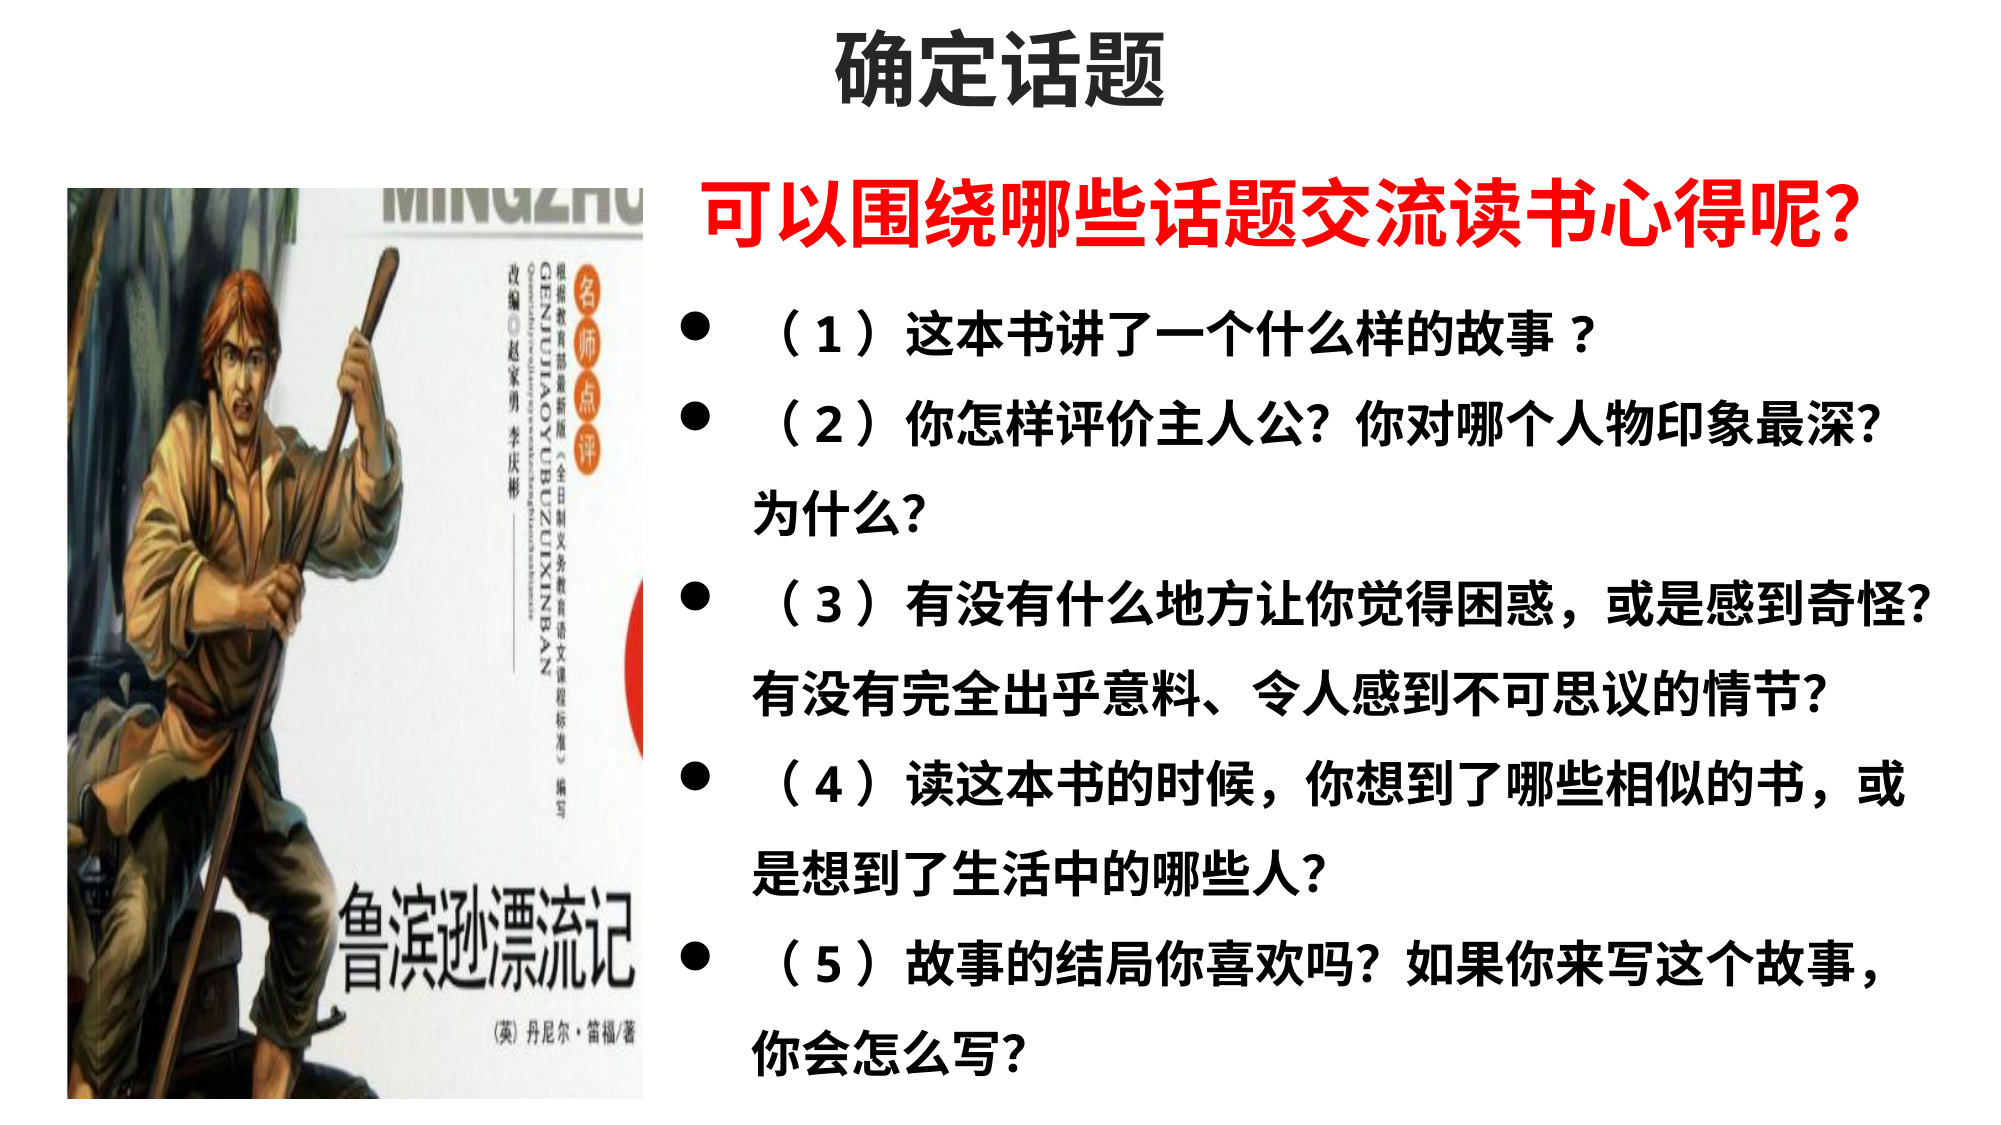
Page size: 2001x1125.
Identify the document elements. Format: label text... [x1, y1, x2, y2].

text_box 可以围绕哪些话题交流读书心得呢？ [683, 159, 1914, 265]
picture [65, 188, 643, 1099]
text_box （1）这本书讲了一个什么样的故事? （2）你怎样评价主人公？你对哪个人物印象最深？为什么？ （3）有没有什么地方让你觉得困惑，或是感到奇怪？有没有完全出乎意料、令人感到不可思议的情节？ （4）读这本书的时候，你想到了哪些相似的书，或是想到了生活中的哪些人？ （5）故事的结局你喜欢吗？如果你来写这个故事，你会怎么写？ [661, 265, 1936, 1090]
title 确定话题 [137, 0, 1863, 136]
